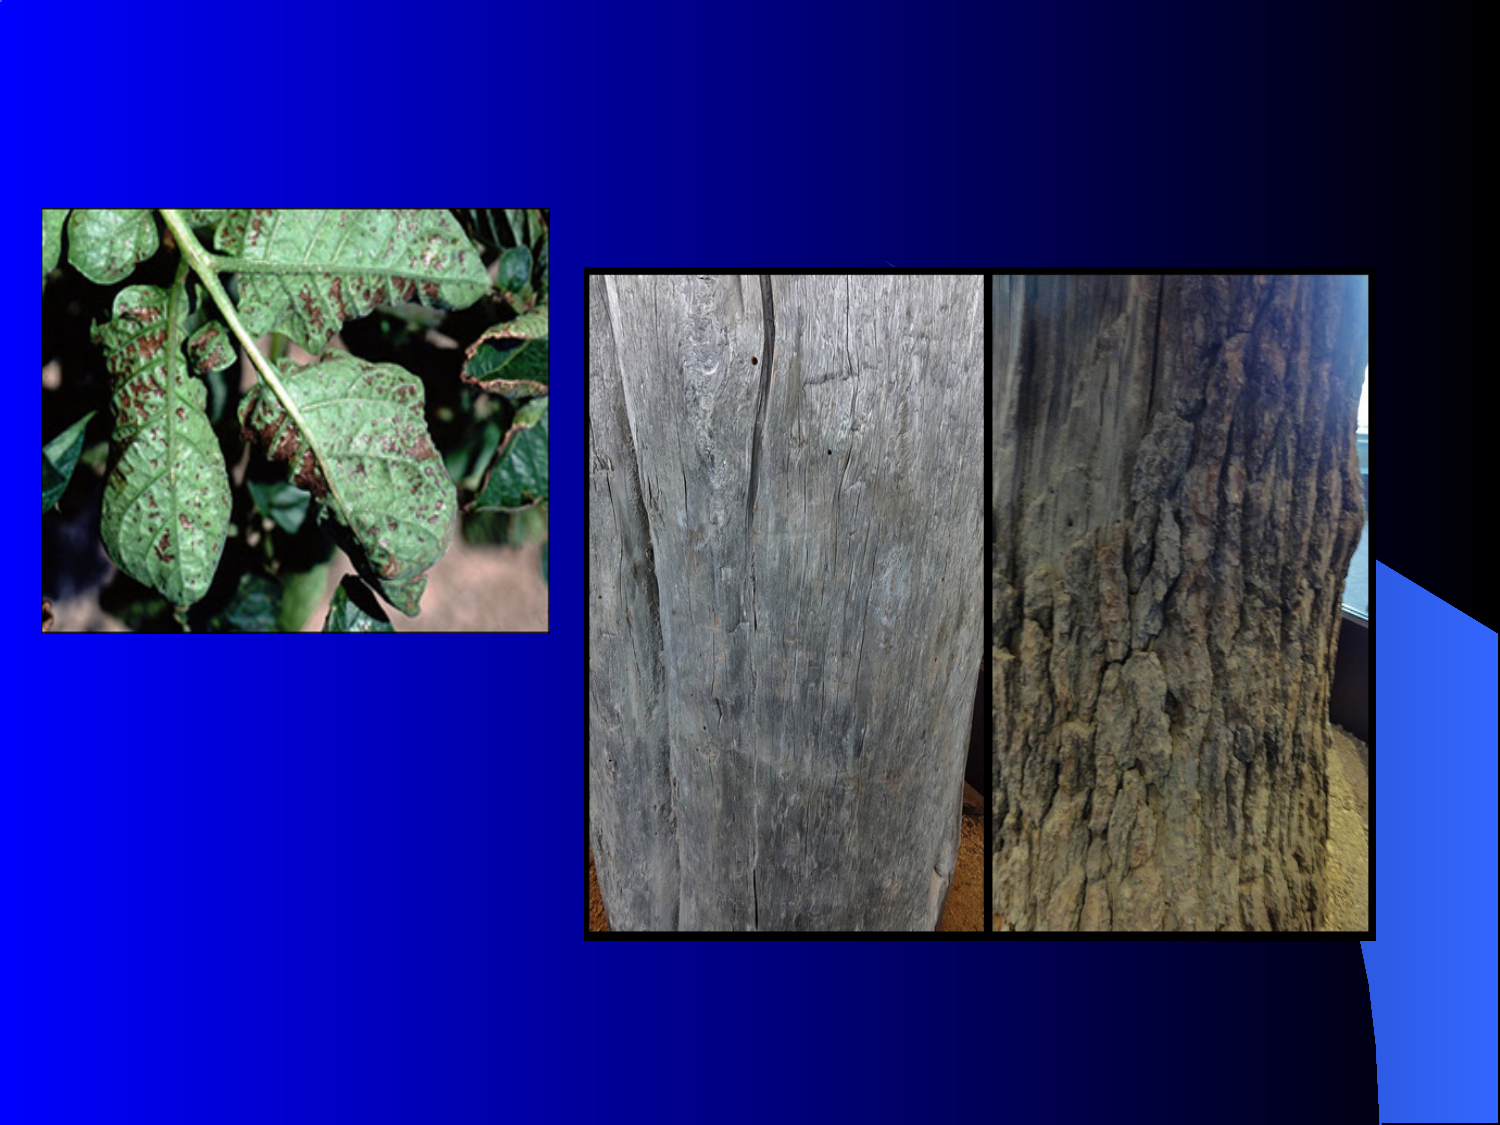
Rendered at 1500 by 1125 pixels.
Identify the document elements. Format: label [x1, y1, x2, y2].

picture [41, 207, 550, 634]
picture [584, 266, 1377, 941]
